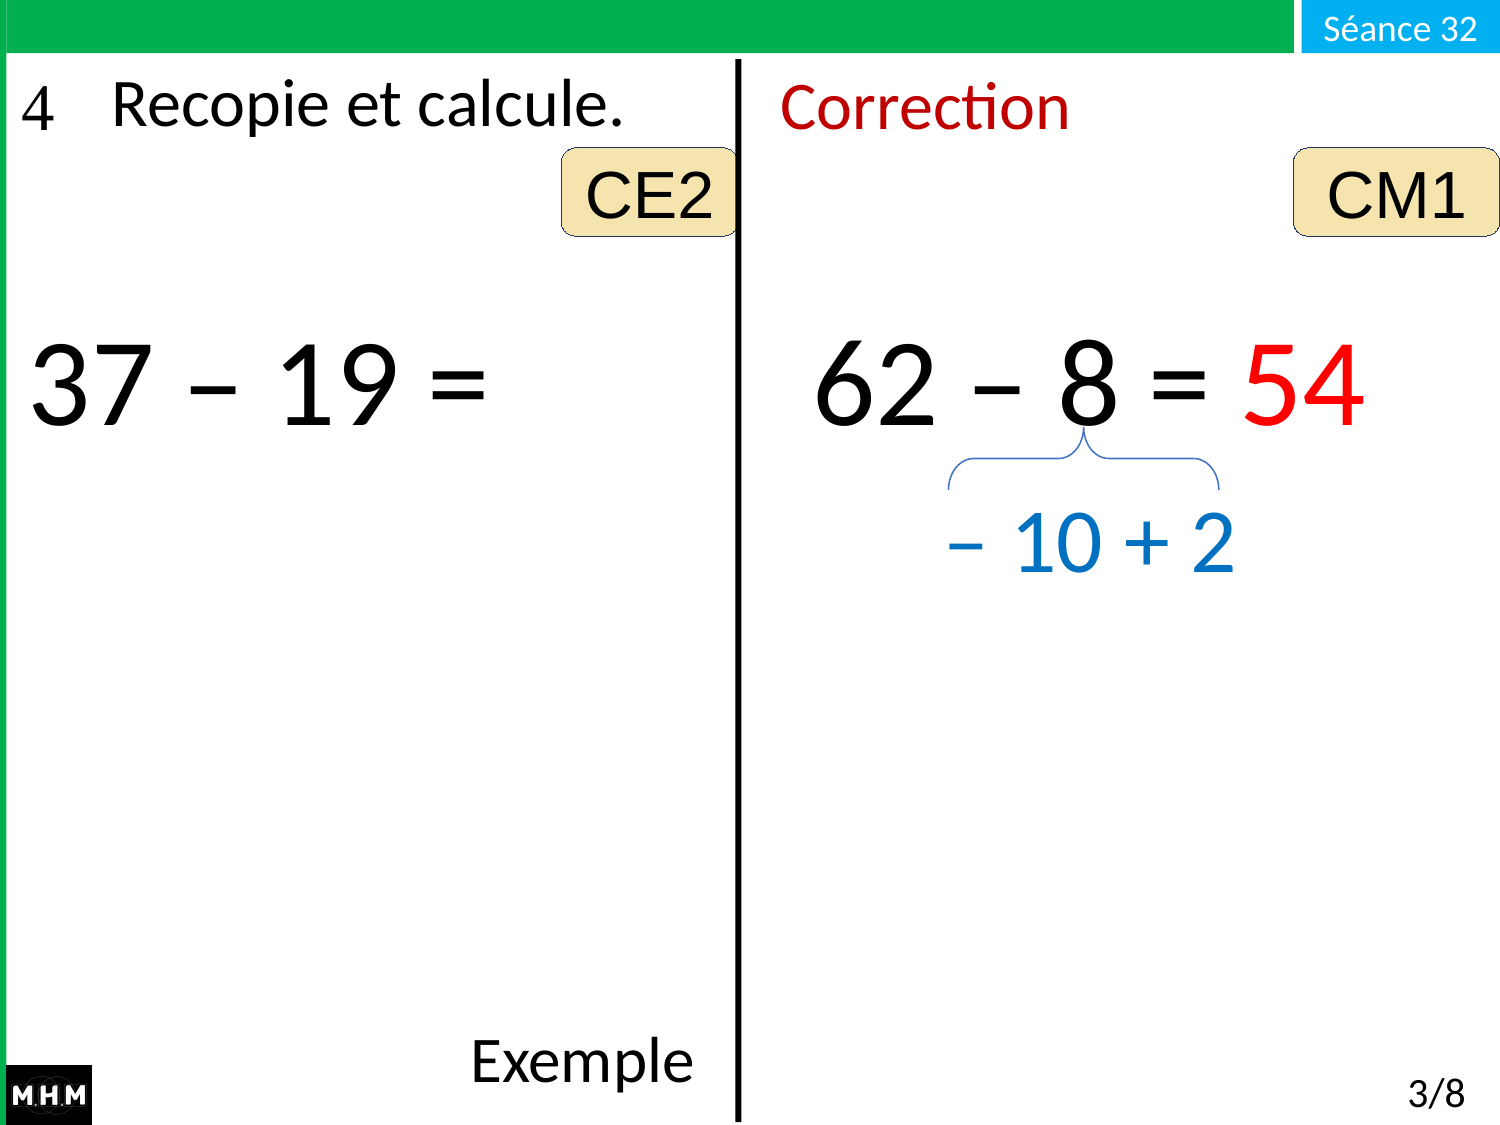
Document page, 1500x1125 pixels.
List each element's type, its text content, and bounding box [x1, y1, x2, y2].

text_box Exemple [455, 1017, 711, 1106]
text_box 37 – 19 = [13, 292, 588, 458]
text_box – 10 + 2 [929, 473, 1309, 598]
list 3/8 [1373, 1064, 1500, 1125]
text_box [947, 458, 1220, 491]
text_box CM1 [1293, 147, 1500, 237]
text_box 62 – 8 = 54 [797, 292, 1458, 458]
text_box Correction [765, 62, 1309, 152]
text_box Recopie et calcule. [96, 60, 696, 149]
picture [6, 1065, 92, 1125]
text_box CE2 [561, 147, 738, 237]
